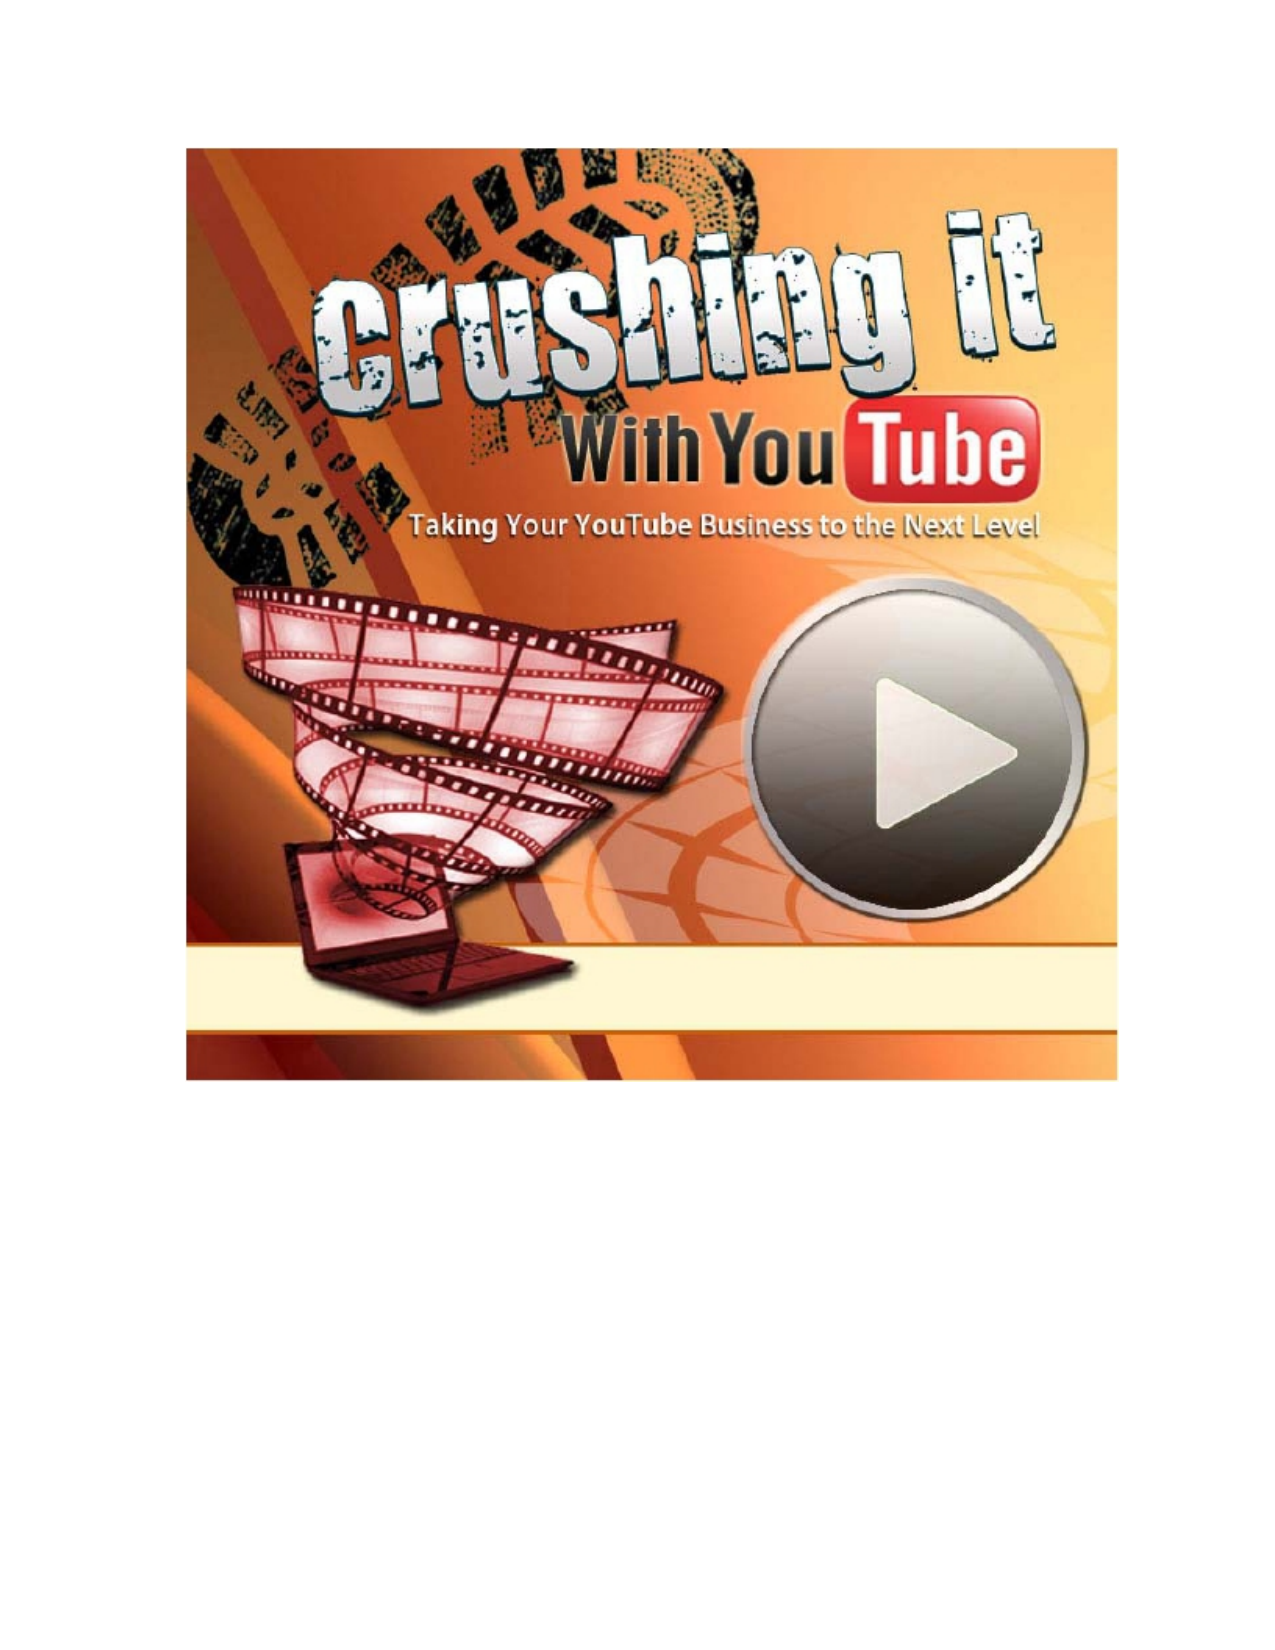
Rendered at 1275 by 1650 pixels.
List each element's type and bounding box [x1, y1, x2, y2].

picture [185, 147, 1119, 1082]
